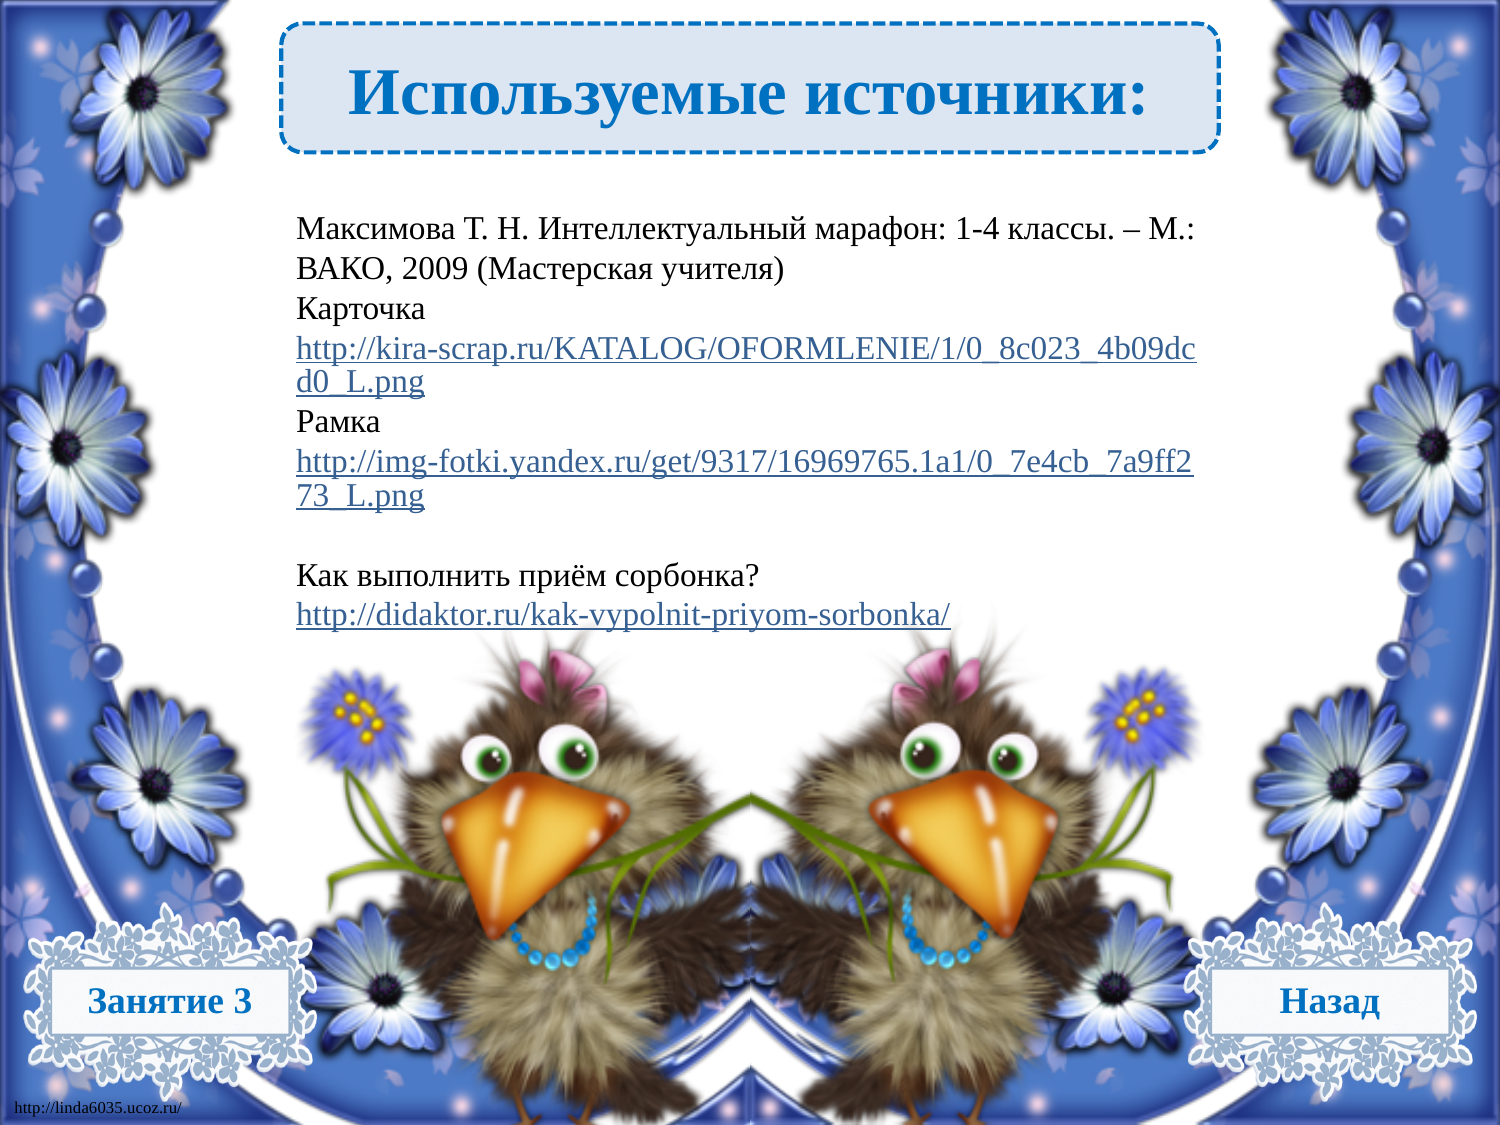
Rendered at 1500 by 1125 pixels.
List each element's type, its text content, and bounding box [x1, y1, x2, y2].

text_box Максимова Т. Н. Интеллектуальный марафон: 1-4 классы. – М.: ВАКО, 2009 (Мастерская учителя) Карточка http://kira-scrap.ru/KATALOG/OFORMLENIE/1/0_8c023_4b09dcd0_L.png Рамка http://img-fotki.yandex.ru/get/9317/16969765.1a1/0_7e4cb_7a9ff273_L.png Как выполнить приём сорбонка? http://didaktor.ru/kak-vypolnit-priyom-sorbonka/ [281, 199, 1219, 624]
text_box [1183, 902, 1477, 1102]
picture [0, 0, 1500, 1125]
text_box Используемые источники: [279, 21, 1221, 155]
